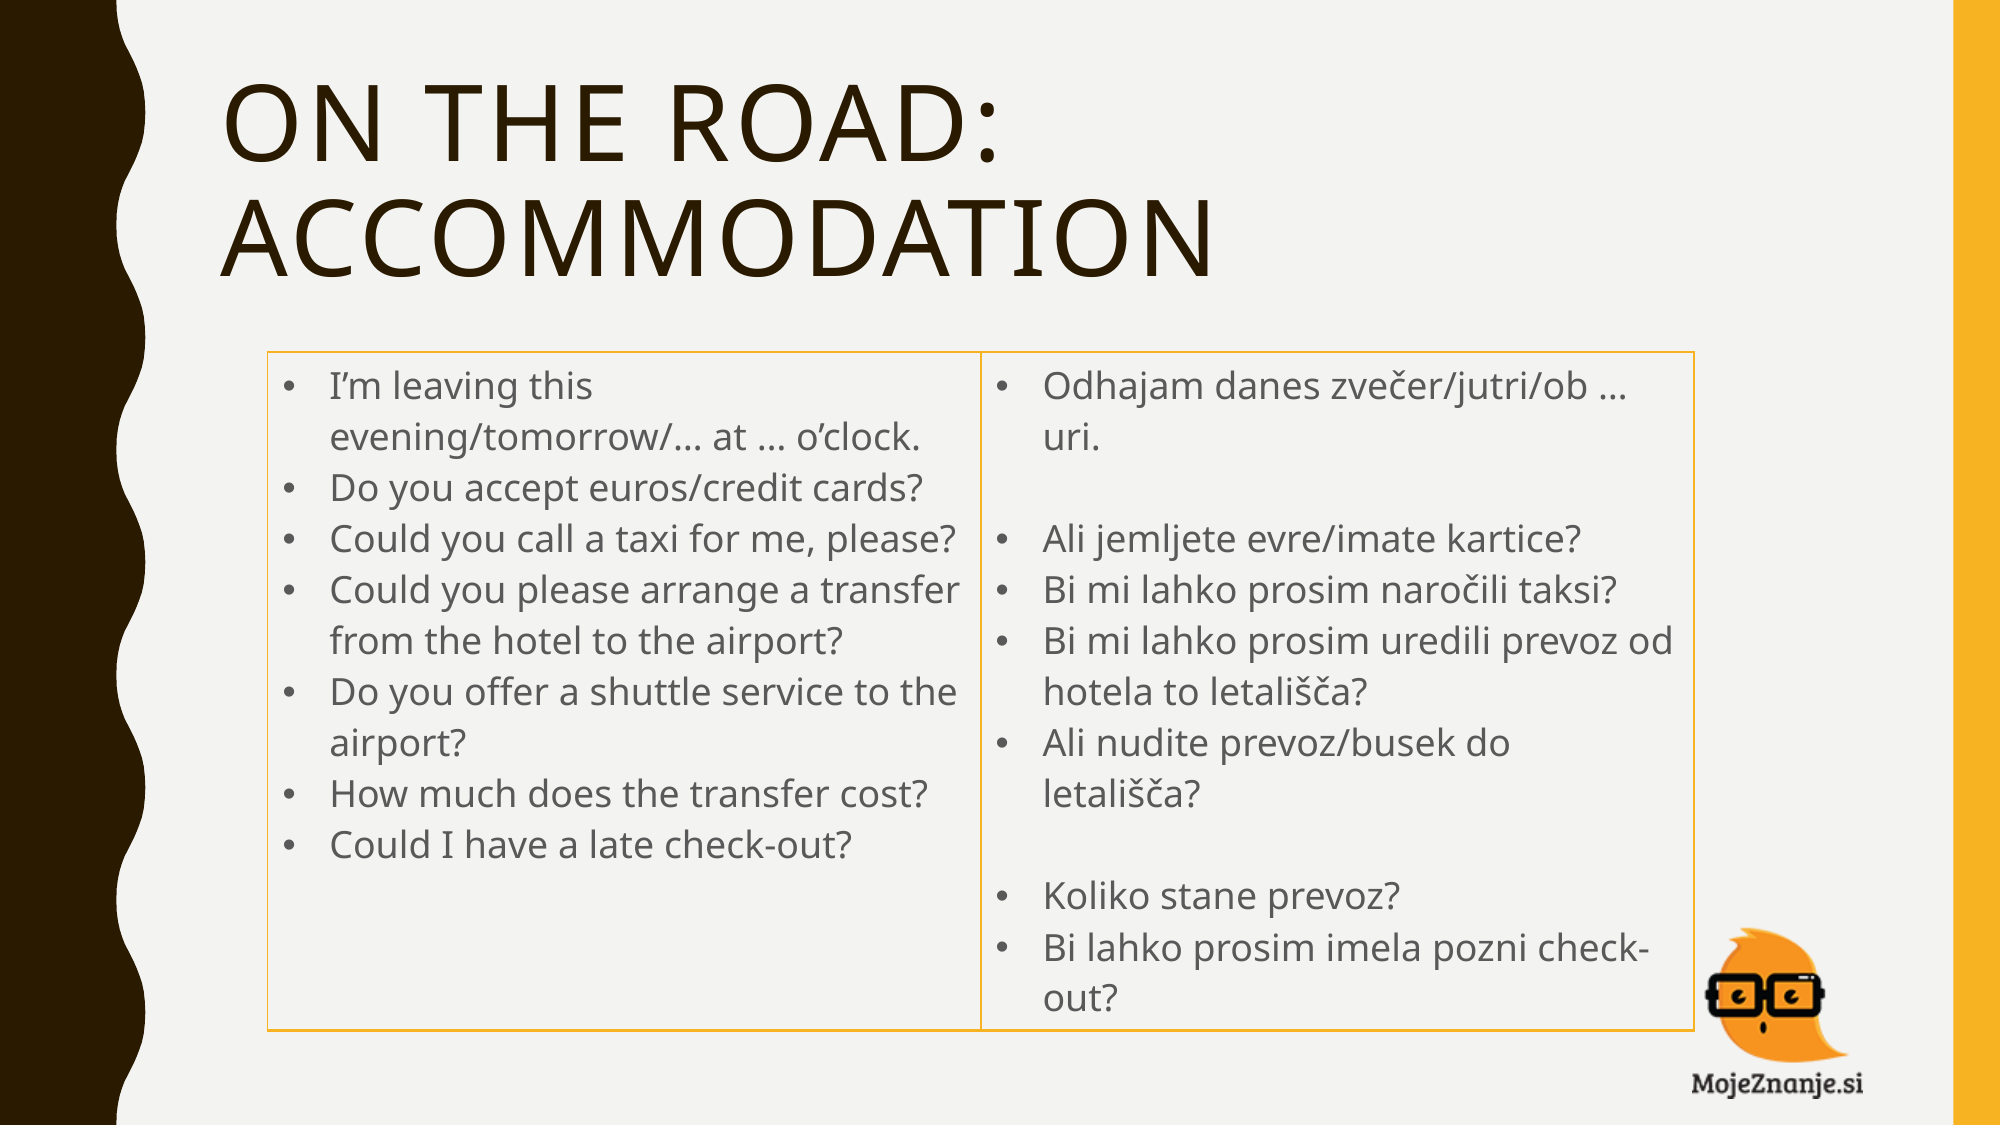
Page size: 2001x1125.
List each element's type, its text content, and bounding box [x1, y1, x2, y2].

table_header I’m leaving this evening/tomorrow/… at … o’clock. Do you accept euros/credit cards? Could you call a taxi for me, please? Could you please arrange a transfer from the hotel to the airport? Do you offer a shuttle service to the airport? How much does the transfer cost? Could I have a late check-out? [268, 353, 980, 1029]
title ON THE ROAD: ACCOMMODATION [205, 62, 1875, 308]
picture [1692, 926, 1863, 1099]
table_header Odhajam danes zvečer/jutri/ob … uri. Ali jemljete evre/imate kartice? Bi mi lahko prosim naročili taksi? Bi mi lahko prosim uredili prevoz od hotela to letališča? Ali nudite prevoz/busek do letališča? Koliko stane prevoz? Bi lahko prosim imela pozni check-out? [982, 353, 1693, 1029]
